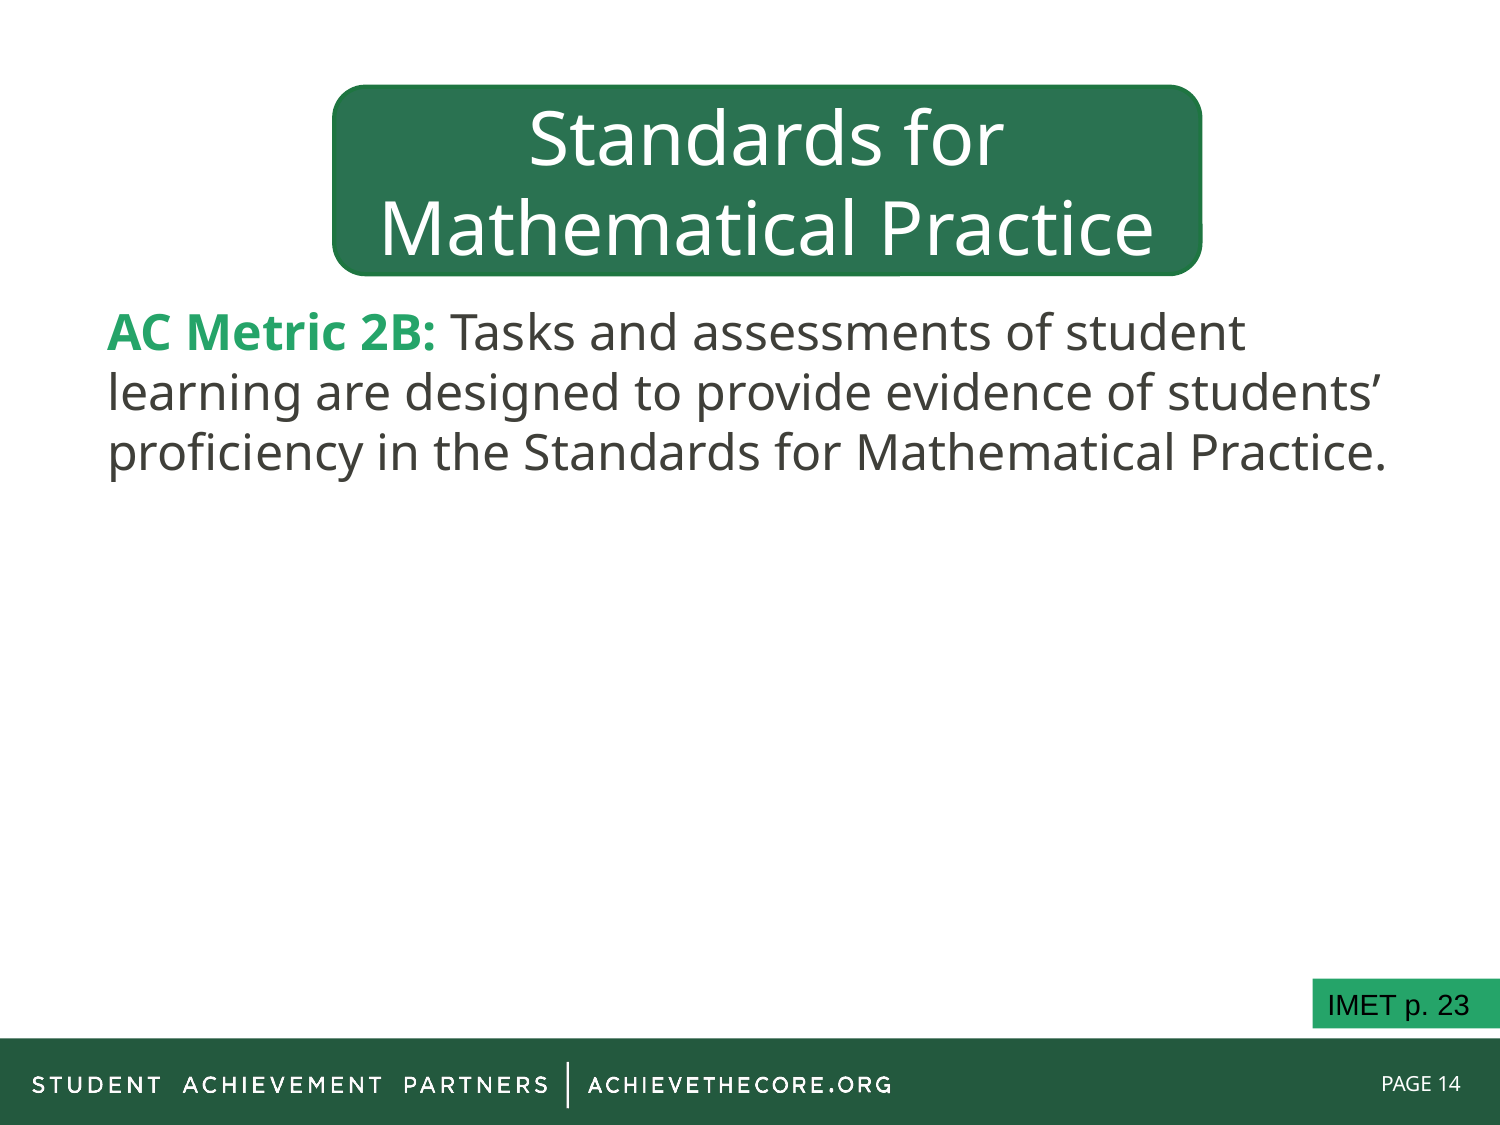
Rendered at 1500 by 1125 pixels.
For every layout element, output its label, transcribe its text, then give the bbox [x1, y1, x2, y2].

text_box Standards for Mathematical Practice [334, 86, 1201, 275]
picture [12, 1055, 911, 1112]
list AC Metric 2B: Tasks and assessments of student learning are designed to provide evidence of students’ proficiency in the Standards for Mathematical Practice. [92, 292, 1443, 1024]
text_box IMET p. 23 [1312, 978, 1500, 1029]
